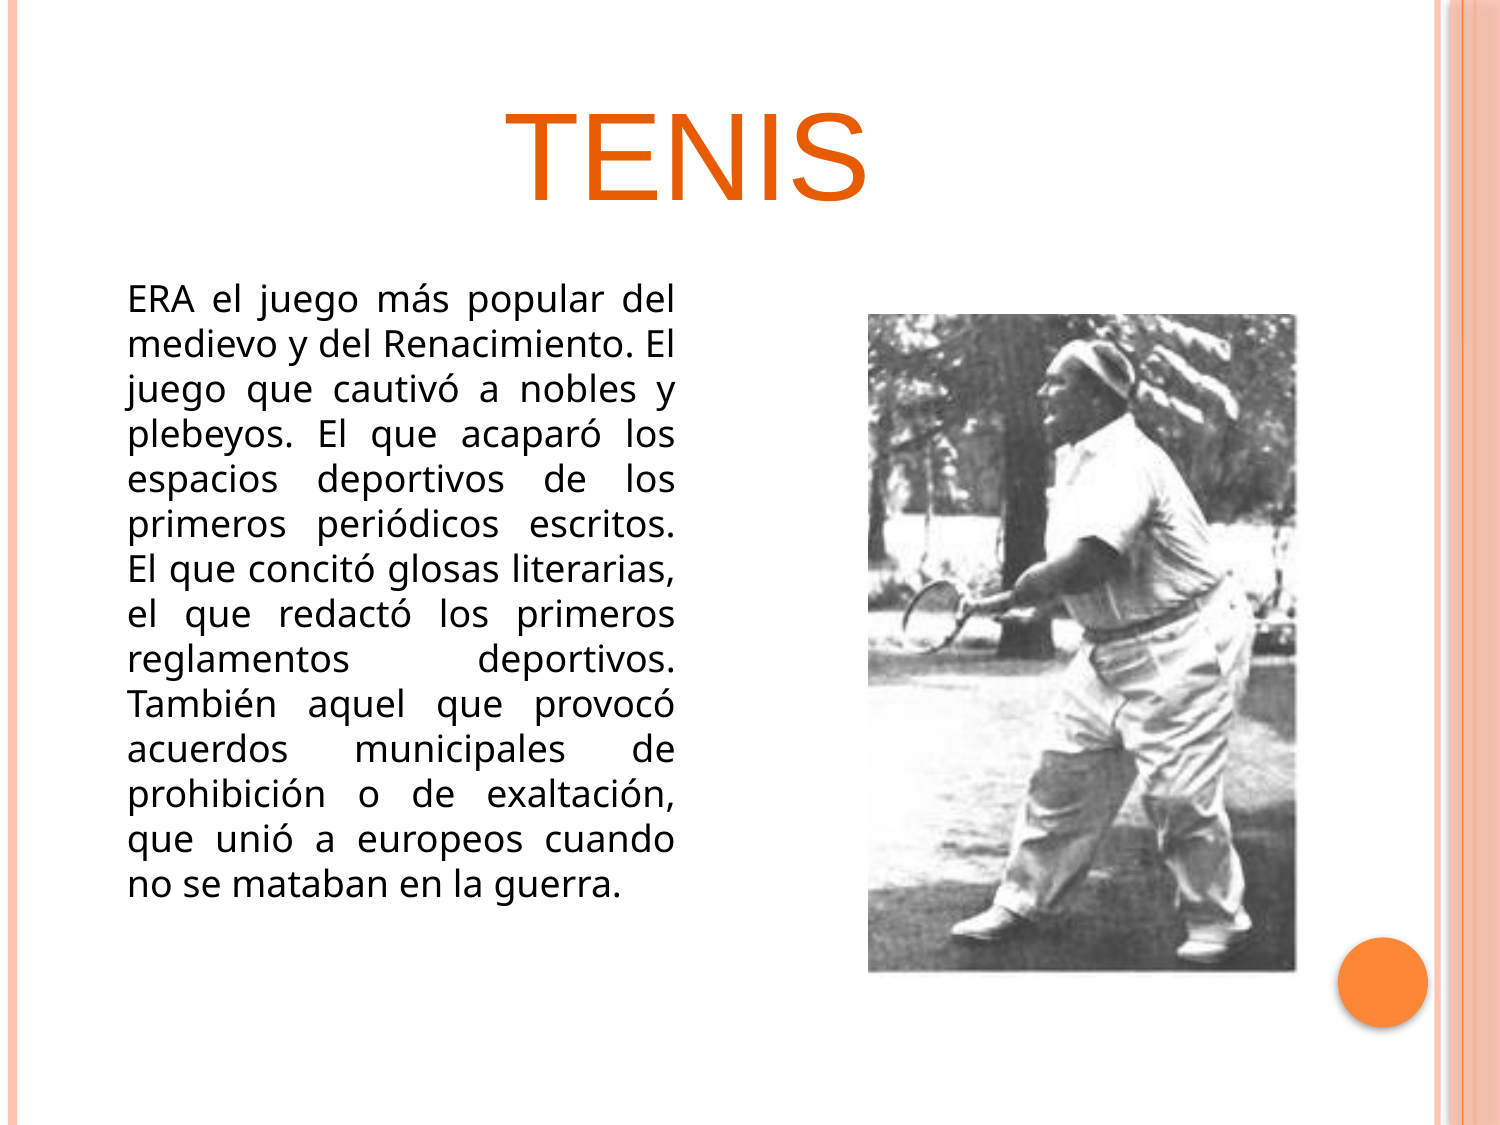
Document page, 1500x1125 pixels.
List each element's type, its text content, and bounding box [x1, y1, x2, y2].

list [867, 313, 1301, 979]
title tenis [75, 45, 1300, 233]
text_box ERA el juego más popular del medievo y del Renacimiento. El juego que cautivó a nobles y plebeyos. El que acaparó los espacios deportivos de los primeros periódicos escritos. El que concitó glosas literarias, el que redactó los primeros reglamentos deportivos. También aquel que provocó acuerdos municipales de prohibición o de exaltación, que unió a europeos cuando no se mataban en la guerra. [112, 267, 691, 957]
